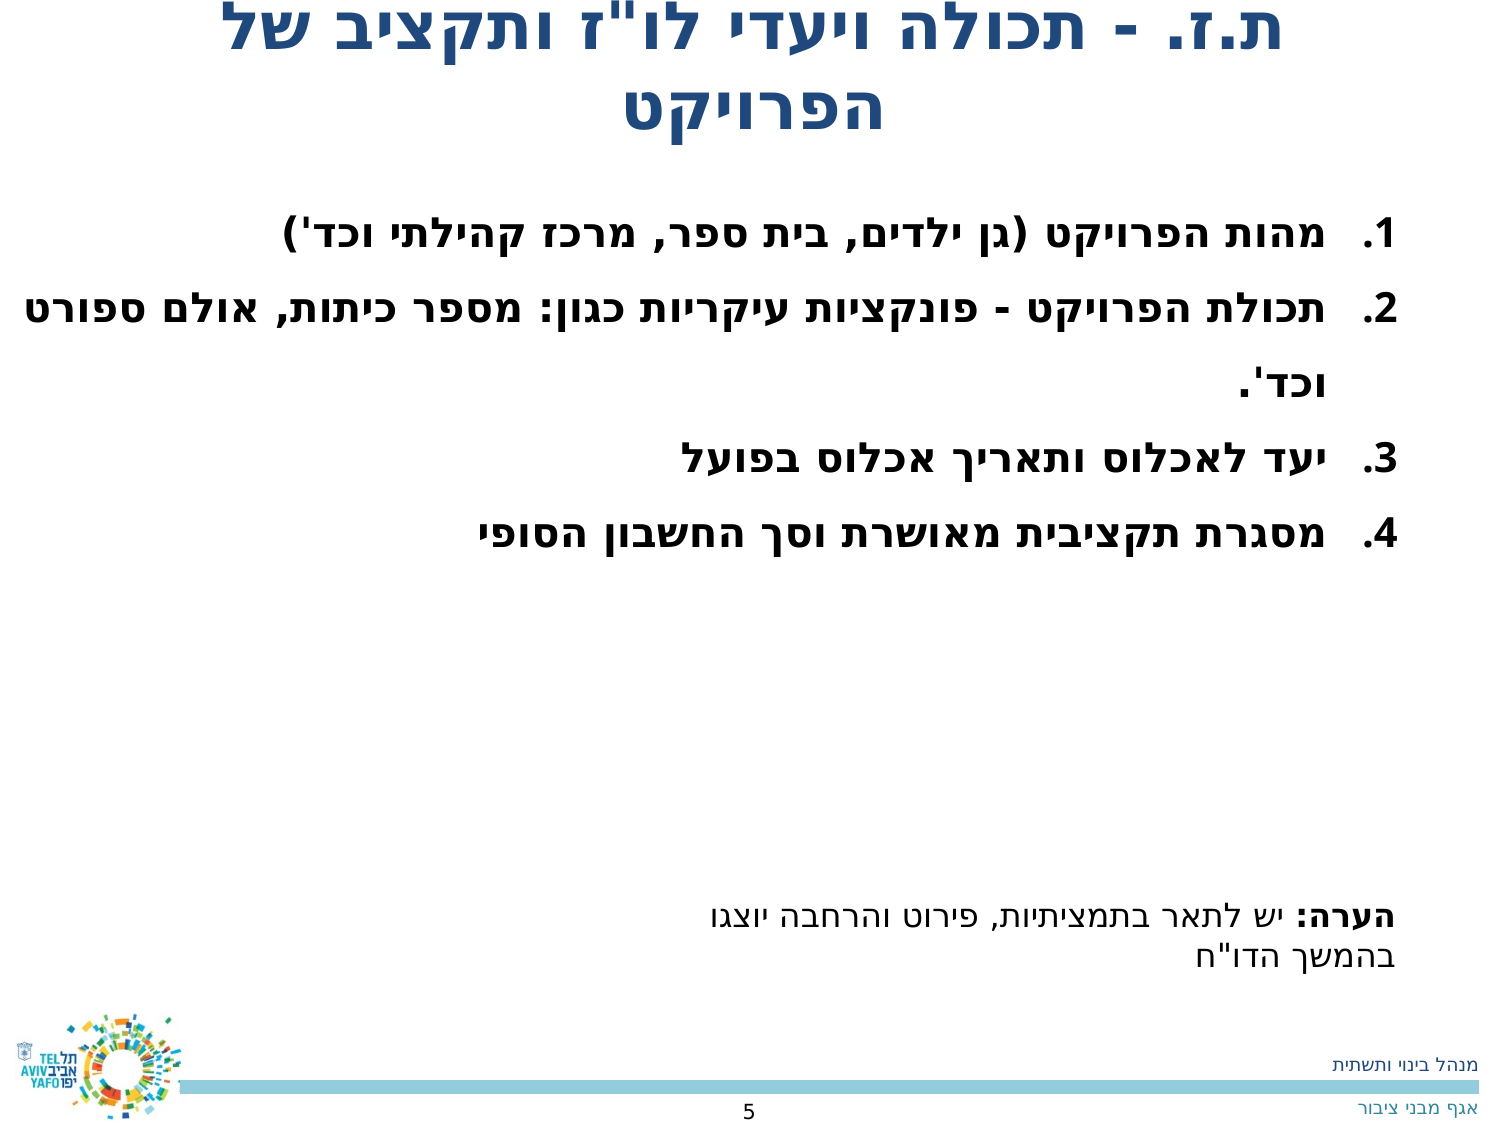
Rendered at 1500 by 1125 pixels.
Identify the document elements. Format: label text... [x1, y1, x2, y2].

text_box ת.ז. - תכולה ויעדי לו"ז ותקציב של הפרויקט [147, 10, 1360, 115]
picture [15, 1012, 188, 1121]
text_box הערה: יש לתאר בתמציתיות, פירוט והרחבה יוצגו בהמשך הדו"ח [584, 893, 1412, 976]
text_box מהות הפרויקט (גן ילדים, בית ספר, מרכז קהילתי וכד') תכולת הפרויקט - פונקציות עיקריות כגון: מספר כיתות, אולם ספורט וכד'. יעד לאכלוס ותאריך אכלוס בפועל מסגרת תקציבית מאושרת וסך החשבון הסופי [0, 173, 1493, 564]
